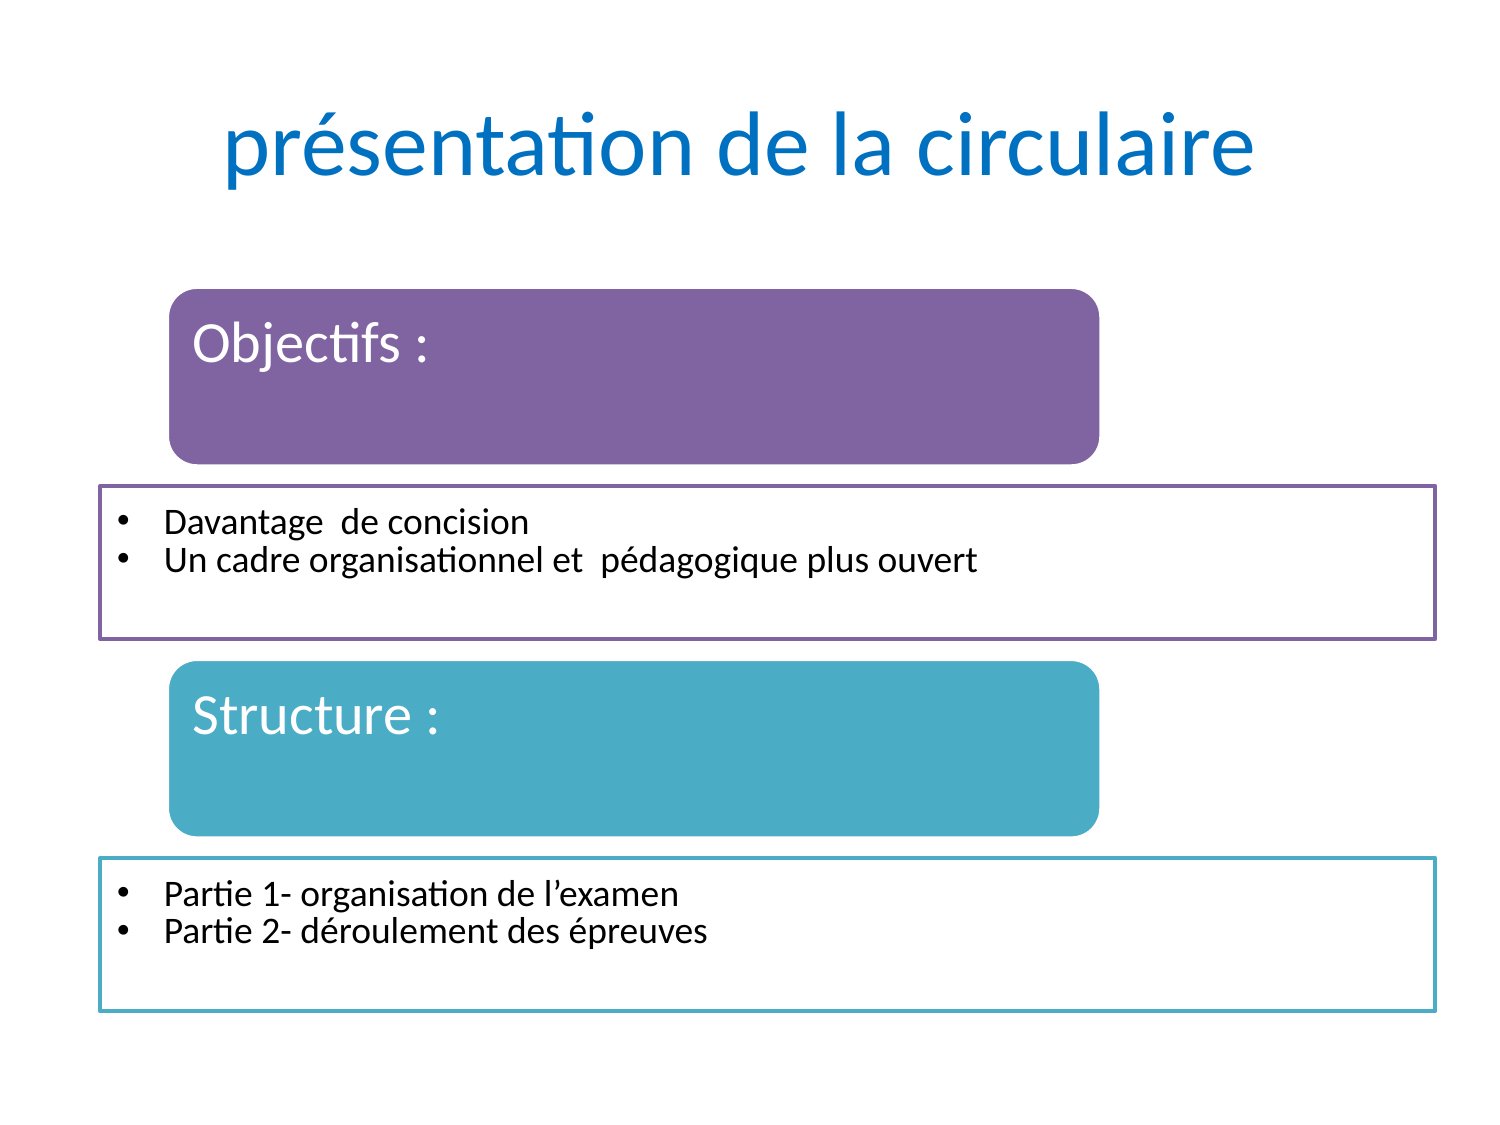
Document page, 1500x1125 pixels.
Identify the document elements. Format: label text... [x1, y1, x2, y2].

title présentation de la circulaire [74, 44, 1426, 233]
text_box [100, 266, 1436, 1012]
